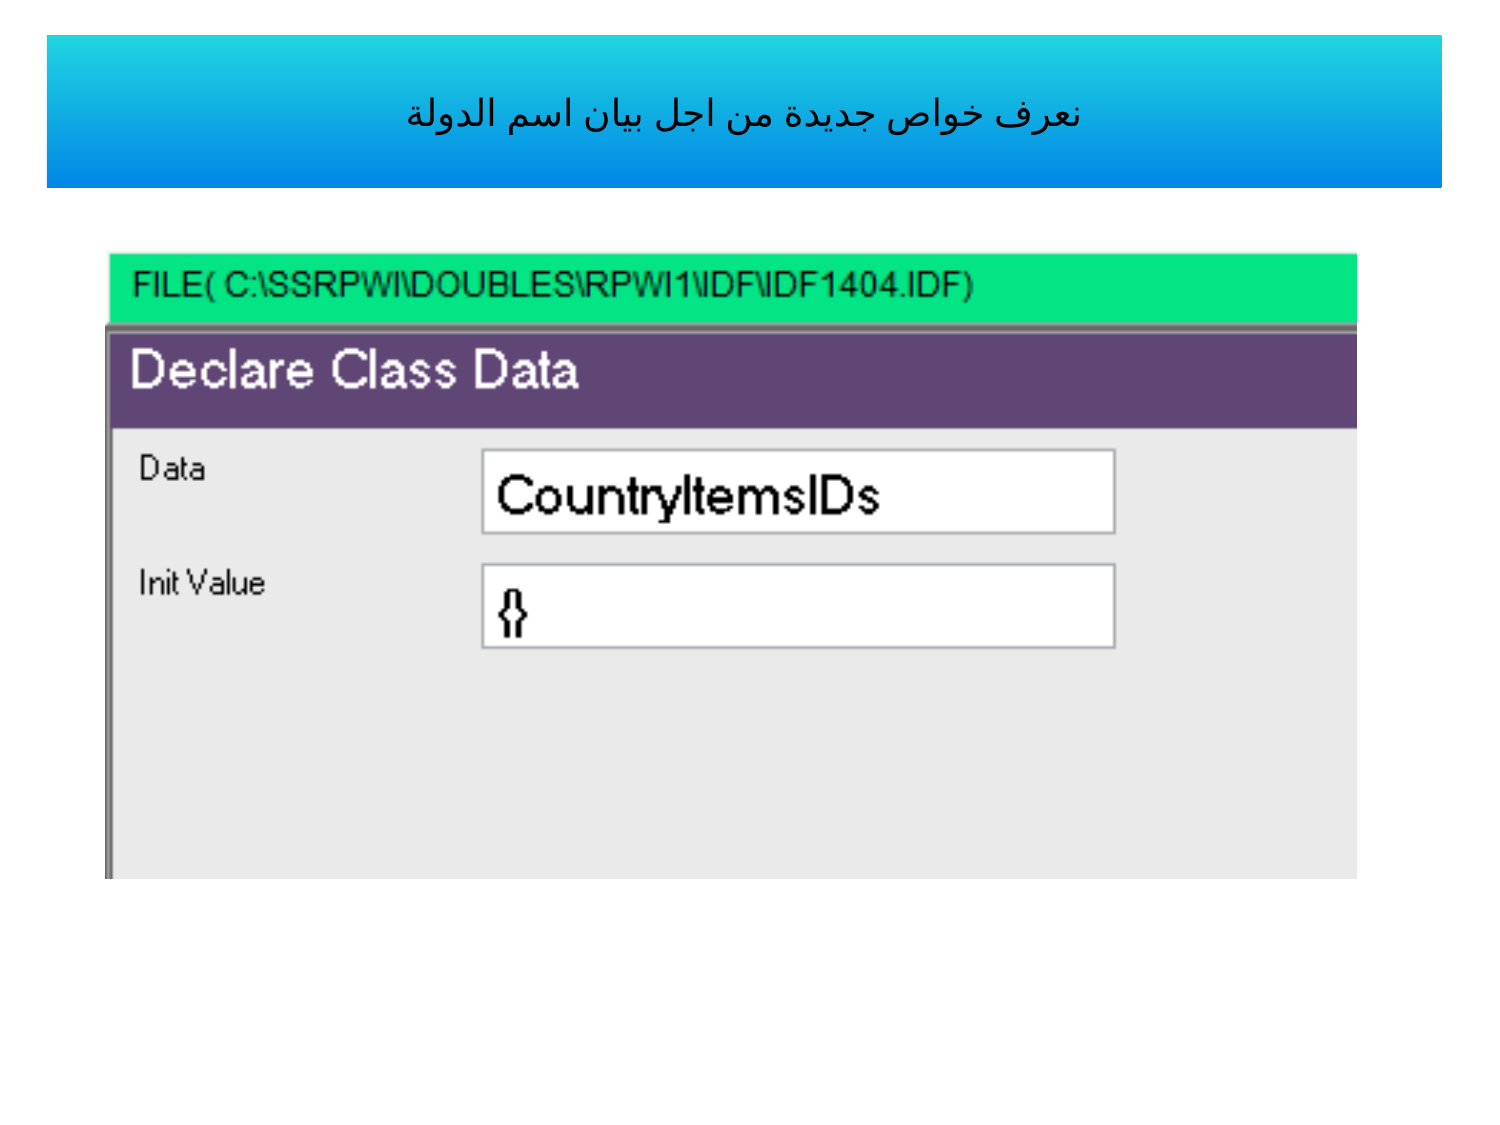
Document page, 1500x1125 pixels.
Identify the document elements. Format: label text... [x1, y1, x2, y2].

picture [105, 249, 1357, 879]
title نعرف خواص جديدة من اجل بيان اسم الدولة [46, 35, 1442, 188]
